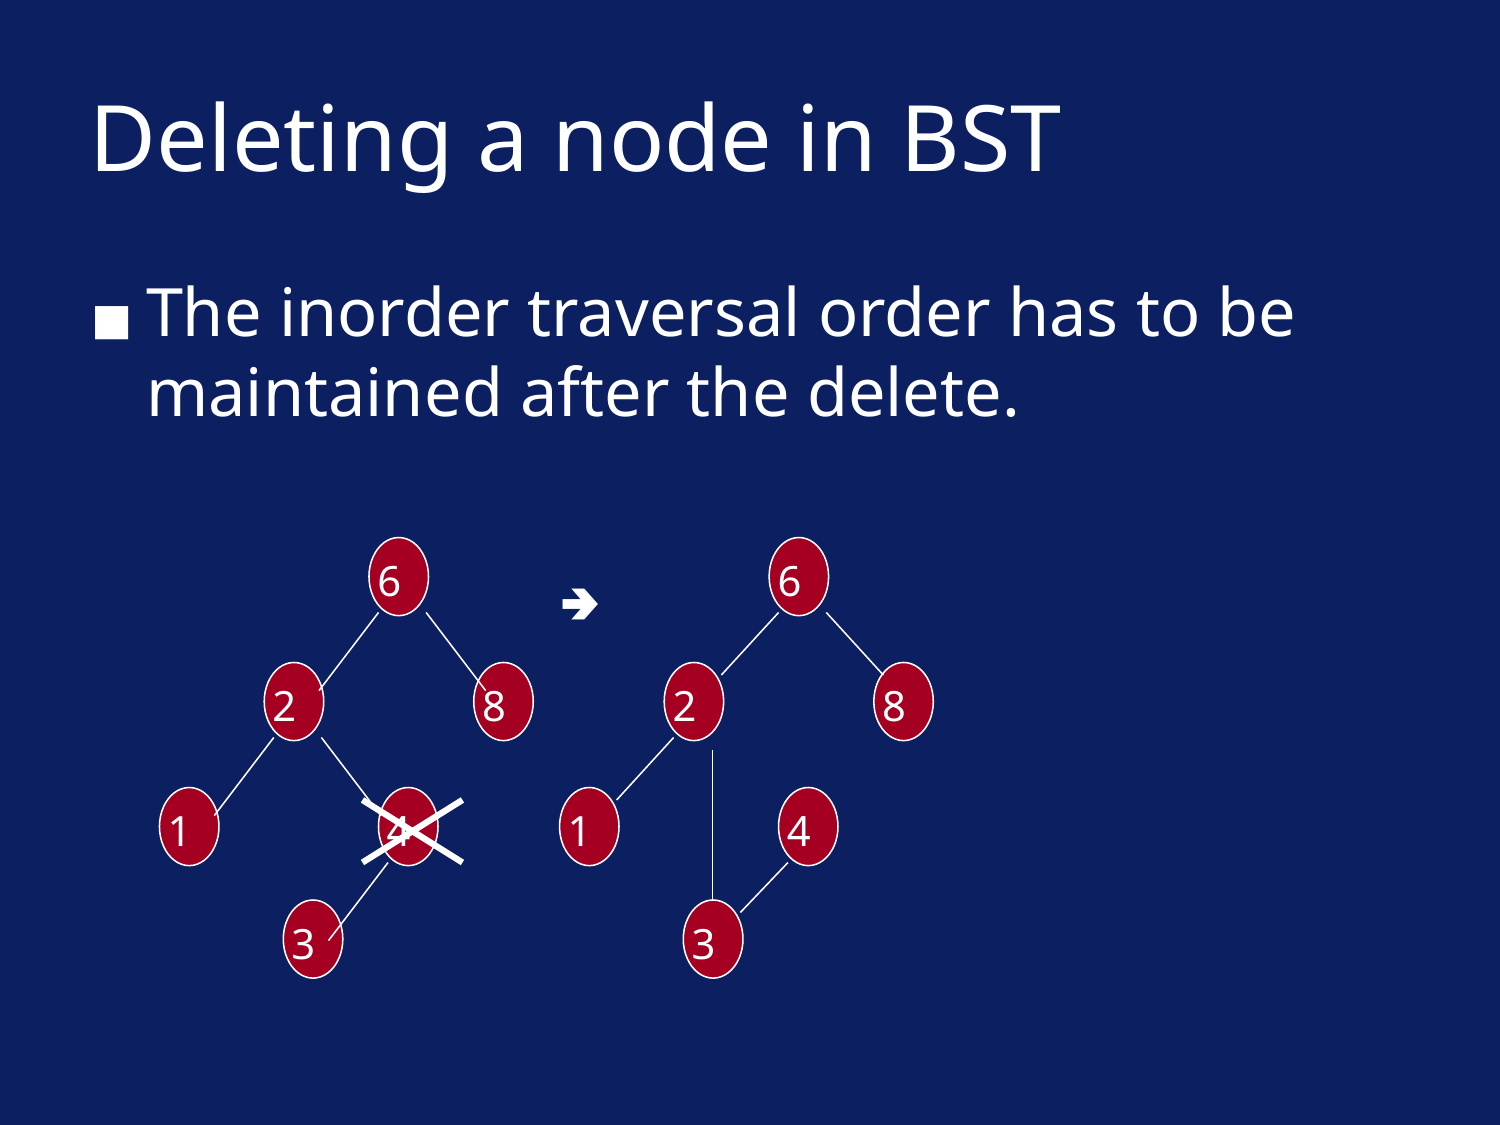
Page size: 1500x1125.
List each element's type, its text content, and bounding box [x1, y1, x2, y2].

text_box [549, 787, 620, 876]
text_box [825, 612, 884, 676]
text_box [149, 537, 534, 989]
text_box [616, 737, 674, 801]
text_box 🢂 [538, 562, 624, 638]
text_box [768, 787, 839, 876]
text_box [864, 662, 934, 751]
title Deleting a node in BST [74, 59, 1425, 210]
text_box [654, 662, 724, 751]
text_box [721, 612, 779, 676]
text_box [759, 537, 829, 626]
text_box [673, 899, 744, 989]
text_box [362, 799, 463, 863]
list The inorder traversal order has to be maintained after the delete. [74, 262, 1425, 538]
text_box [740, 862, 789, 913]
